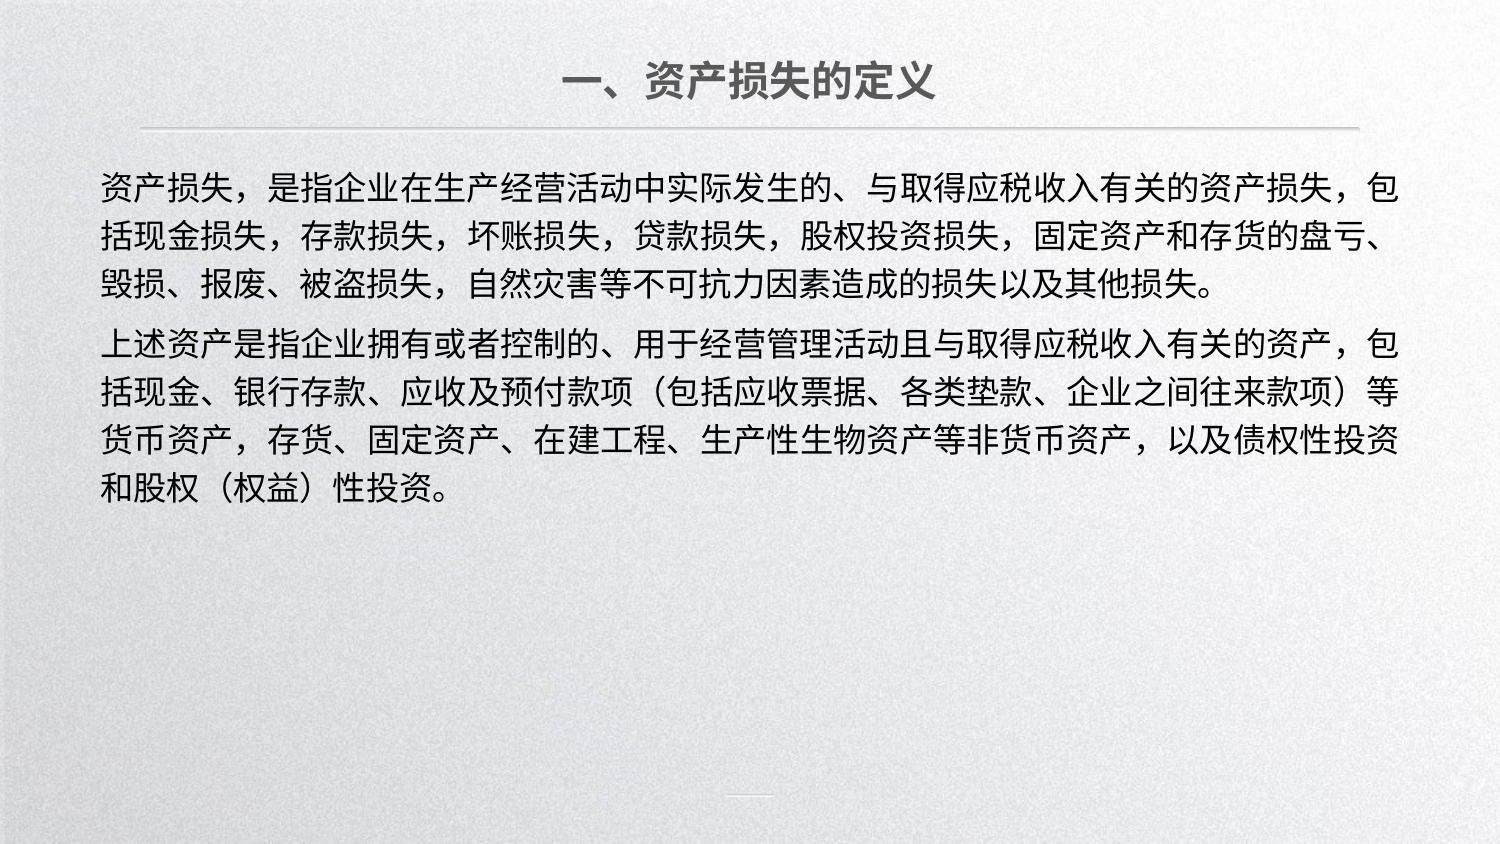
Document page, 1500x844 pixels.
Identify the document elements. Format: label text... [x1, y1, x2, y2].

picture [0, 0, 1500, 844]
text_box 资产损失，是指企业在生产经营活动中实际发生的、与取得应税收入有关的资产损失，包括现金损失，存款损失，坏账损失，贷款损失，股权投资损失，固定资产和存货的盘亏、毁损、报废、被盗损失，自然灾害等不可抗力因素造成的损失以及其他损失。 上述资产是指企业拥有或者控制的、用于经营管理活动且与取得应税收入有关的资产，包括现金、银行存款、应收及预付款项（包括应收票据、各类垫款、企业之间往来款项）等货币资产，存货、固定资产、在建工程、生产性生物资产等非货币资产，以及债权性投资和股权（权益）性投资。 [100, 159, 1400, 508]
text_box 一、资产损失的定义 [459, 49, 1038, 111]
